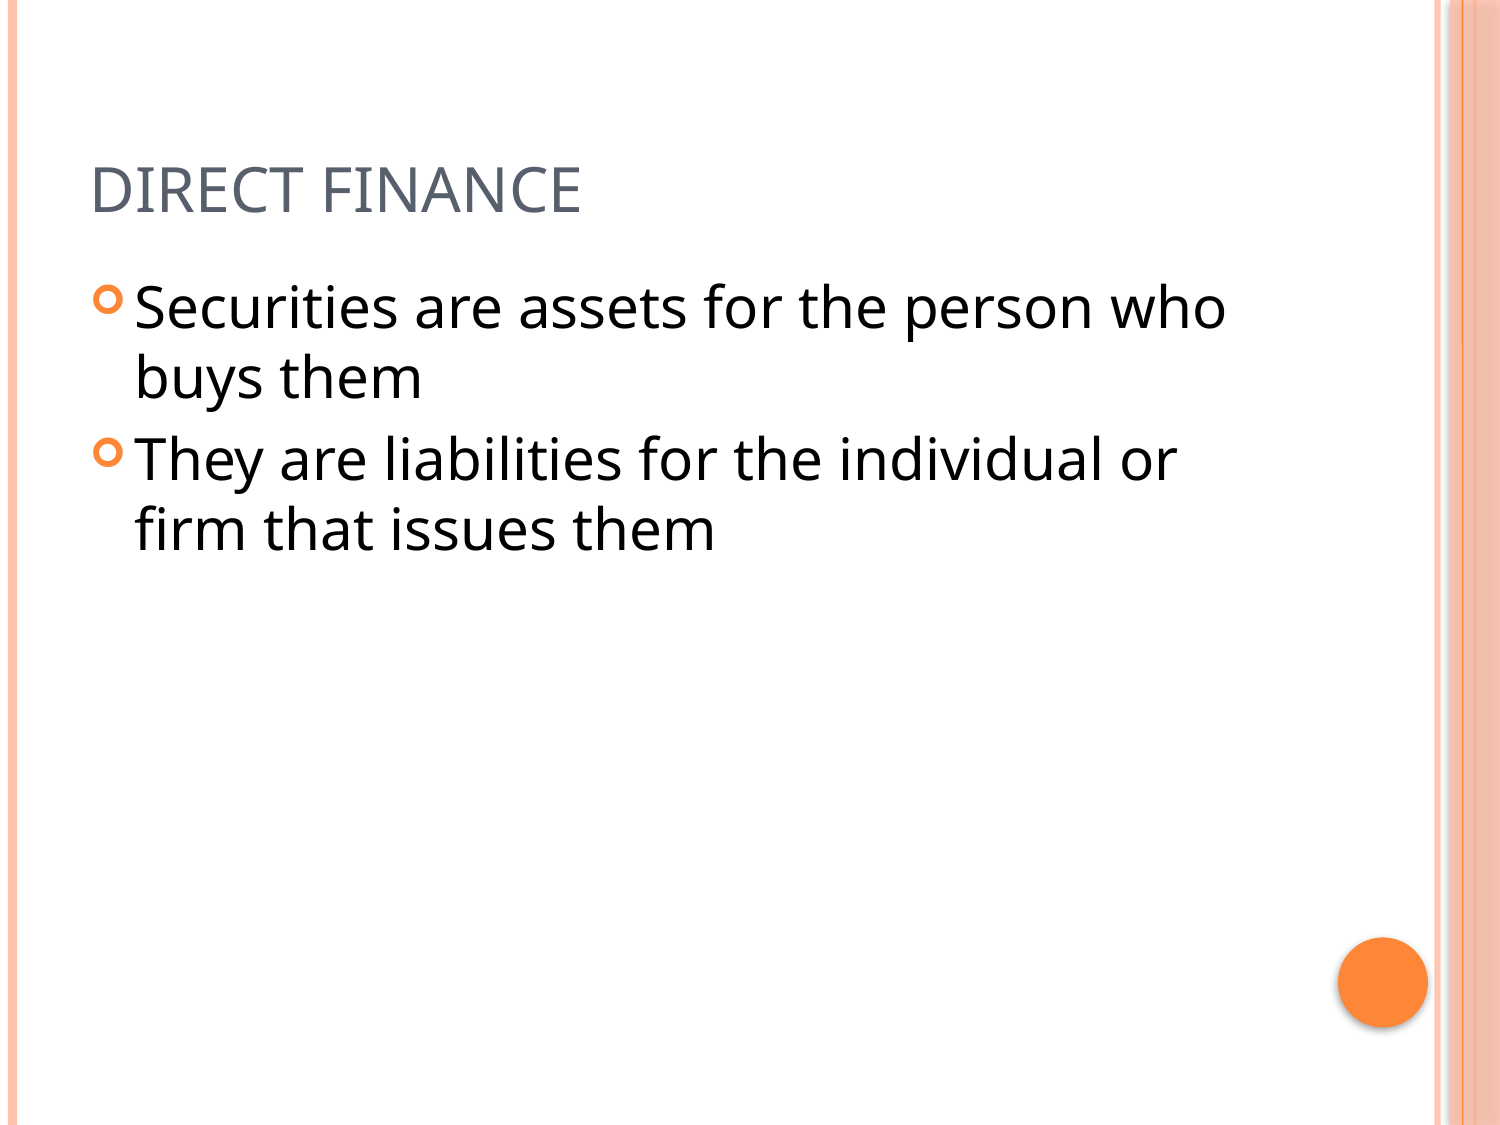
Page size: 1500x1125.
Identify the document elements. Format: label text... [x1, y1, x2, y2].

title Direct finance [75, 45, 1300, 233]
list Securities are assets for the person who buys them They are liabilities for the individual or firm that issues them [75, 262, 1300, 1062]
